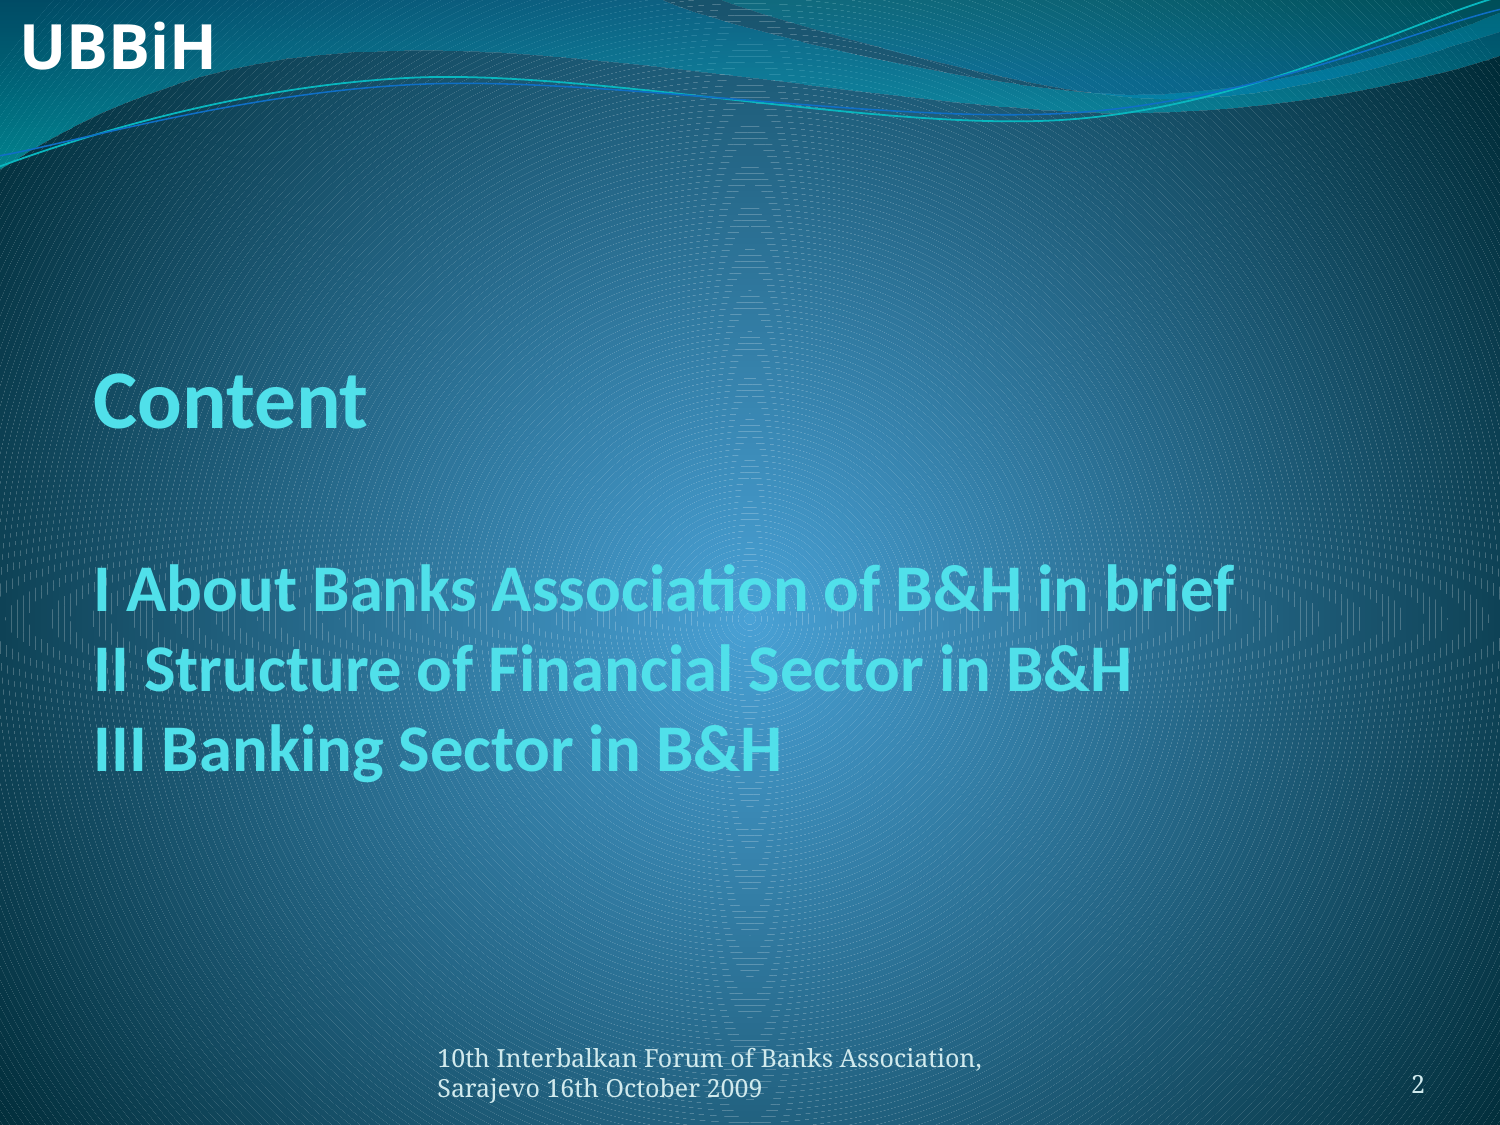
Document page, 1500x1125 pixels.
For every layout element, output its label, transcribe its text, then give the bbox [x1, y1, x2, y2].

footer 10th Interbalkan Forum of Banks Association, Sarajevo 16th October 2009 [437, 1042, 988, 1103]
title Content I About Banks Association of B&H in brief II Structure of Financial Sector in B&H III Banking Sector in B&H [93, 210, 1382, 786]
subtitle [70, 187, 1378, 305]
text_box UBBiH [4, 0, 233, 90]
slide_number 2 [1299, 1042, 1425, 1103]
